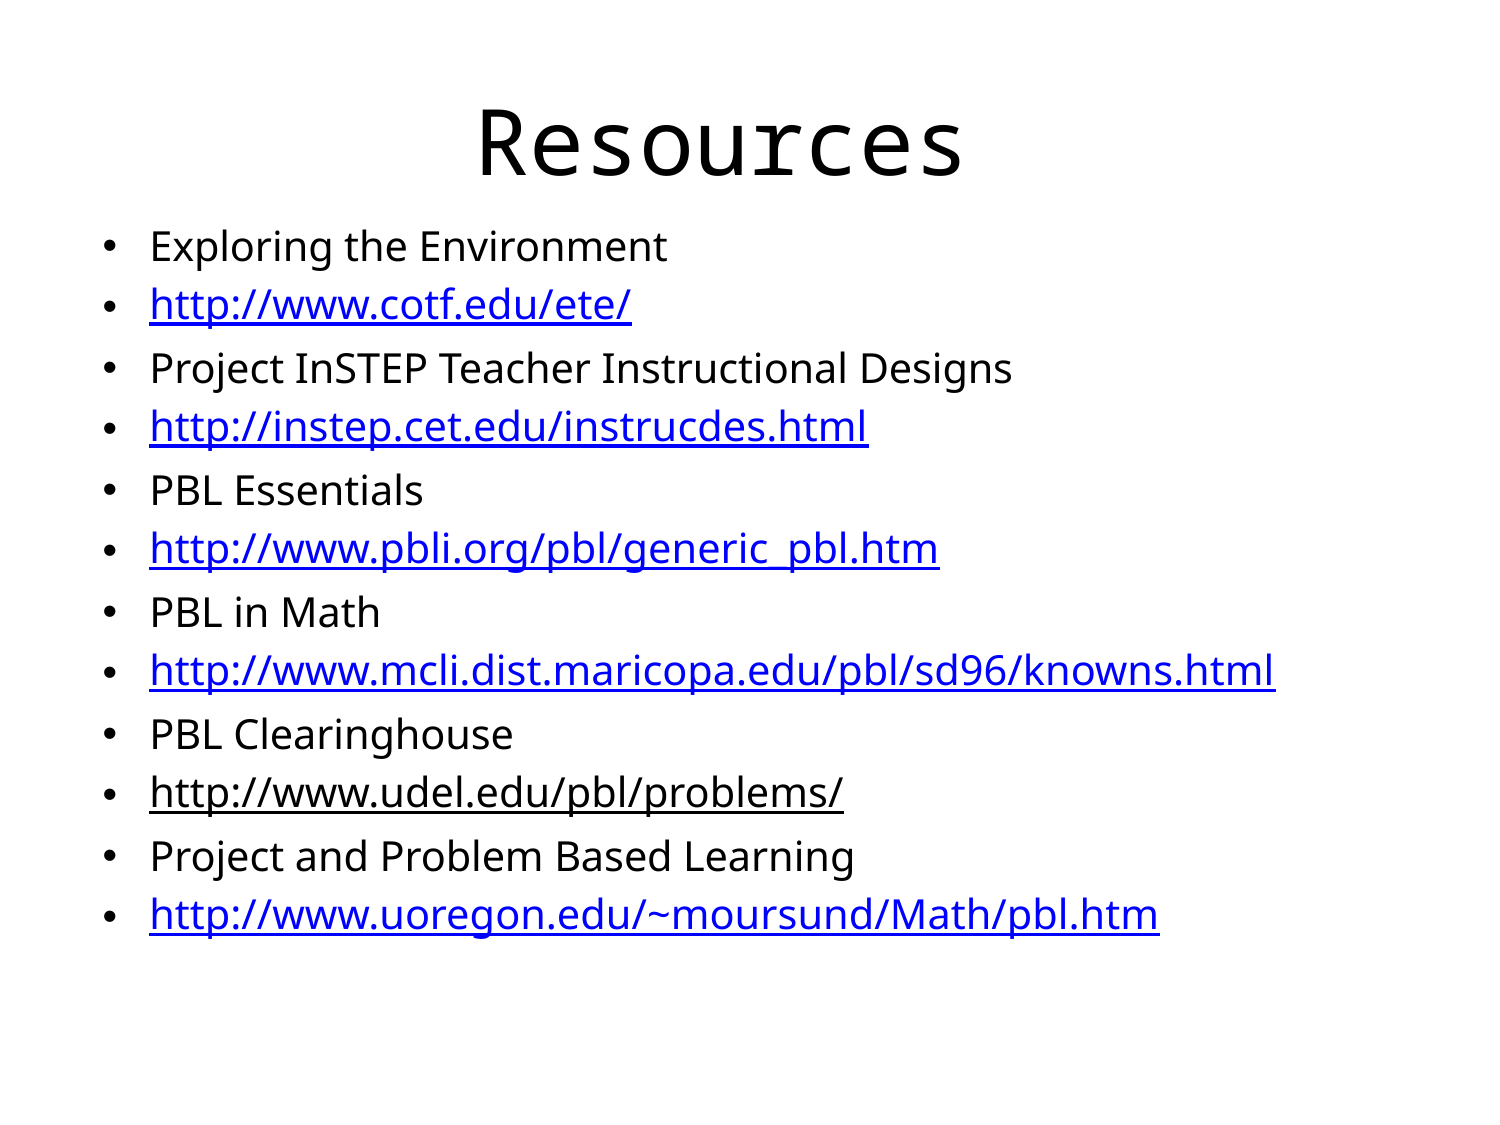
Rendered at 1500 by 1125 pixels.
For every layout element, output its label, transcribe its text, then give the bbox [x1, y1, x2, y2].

list Exploring the Environment http://www.cotf.edu/ete/ Project InSTEP Teacher Instructional Designs http://instep.cet.edu/instrucdes.html PBL Essentials http://www.pbli.org/pbl/generic_pbl.htm PBL in Math http://www.mcli.dist.maricopa.edu/pbl/sd96/knowns.html PBL Clearinghouse http://www.udel.edu/pbl/problems/ Project and Problem Based Learning http://www.uoregon.edu/~moursund/Math/pbl.htm [87, 212, 1450, 955]
title Resources [75, 45, 1425, 233]
